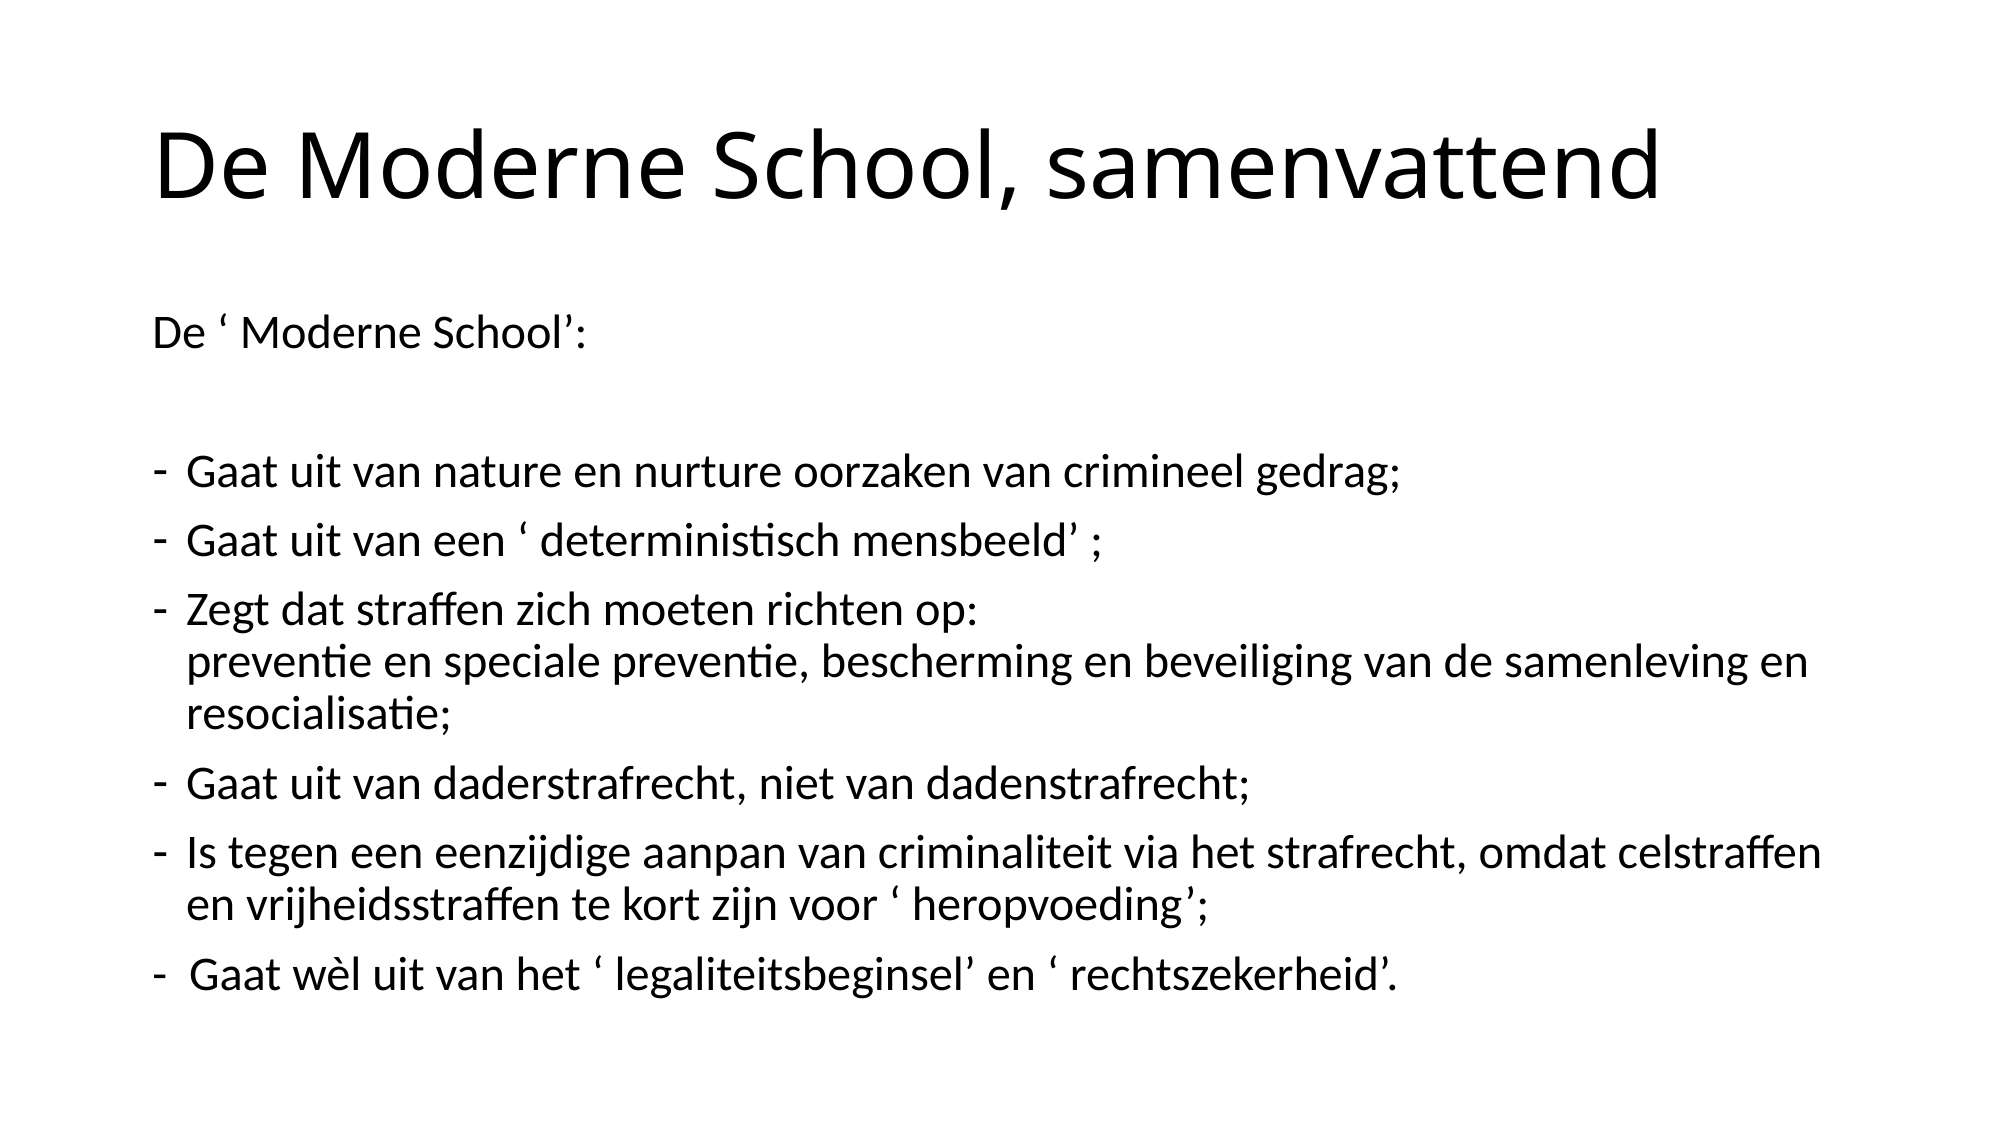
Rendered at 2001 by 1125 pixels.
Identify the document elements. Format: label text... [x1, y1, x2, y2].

title De Moderne School, samenvattend [137, 59, 1863, 278]
list De ‘ Moderne School’: Gaat uit van nature en nurture oorzaken van crimineel gedrag; Gaat uit van een ‘ deterministisch mensbeeld’ ; Zegt dat straffen zich moeten richten op: preventie en speciale preventie, bescherming en beveiliging van de samenleving en resocialisatie; Gaat uit van daderstrafrecht, niet van dadenstrafrecht; Is tegen een eenzijdige aanpan van criminaliteit via het strafrecht, omdat celstraffen en vrijheidsstraffen te kort zijn voor ‘ heropvoeding’; - Gaat wèl uit van het ‘ legaliteitsbeginsel’ en ‘ rechtszekerheid’. [137, 299, 1863, 1014]
